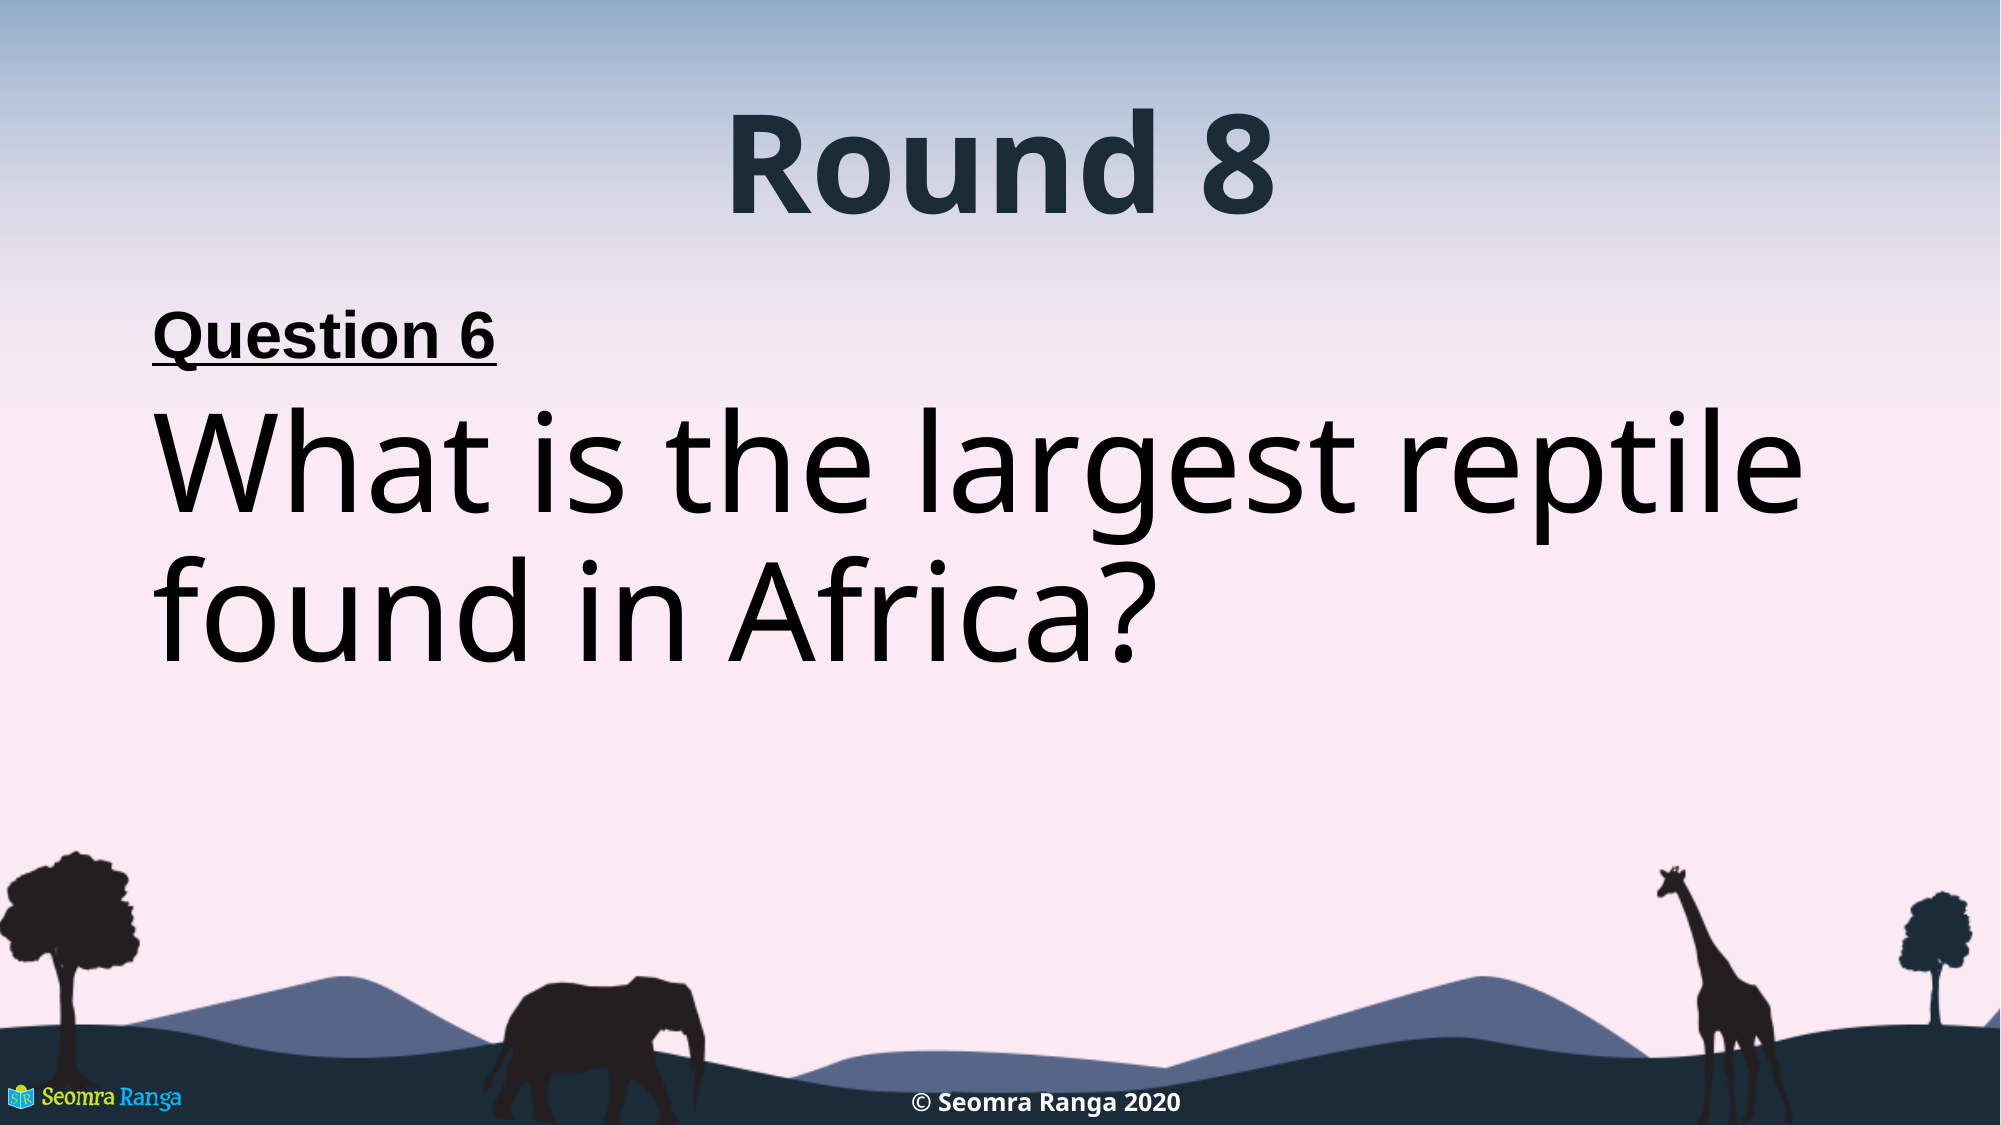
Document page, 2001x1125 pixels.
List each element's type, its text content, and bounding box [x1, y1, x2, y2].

text_box © Seomra Ranga 2020 www.seomraranga.com [762, 1079, 1330, 1125]
list Question 6 What is the largest reptile found in Africa? [137, 293, 1863, 1014]
title Round 8 [137, 59, 1863, 278]
picture [0, 0, 2001, 1125]
